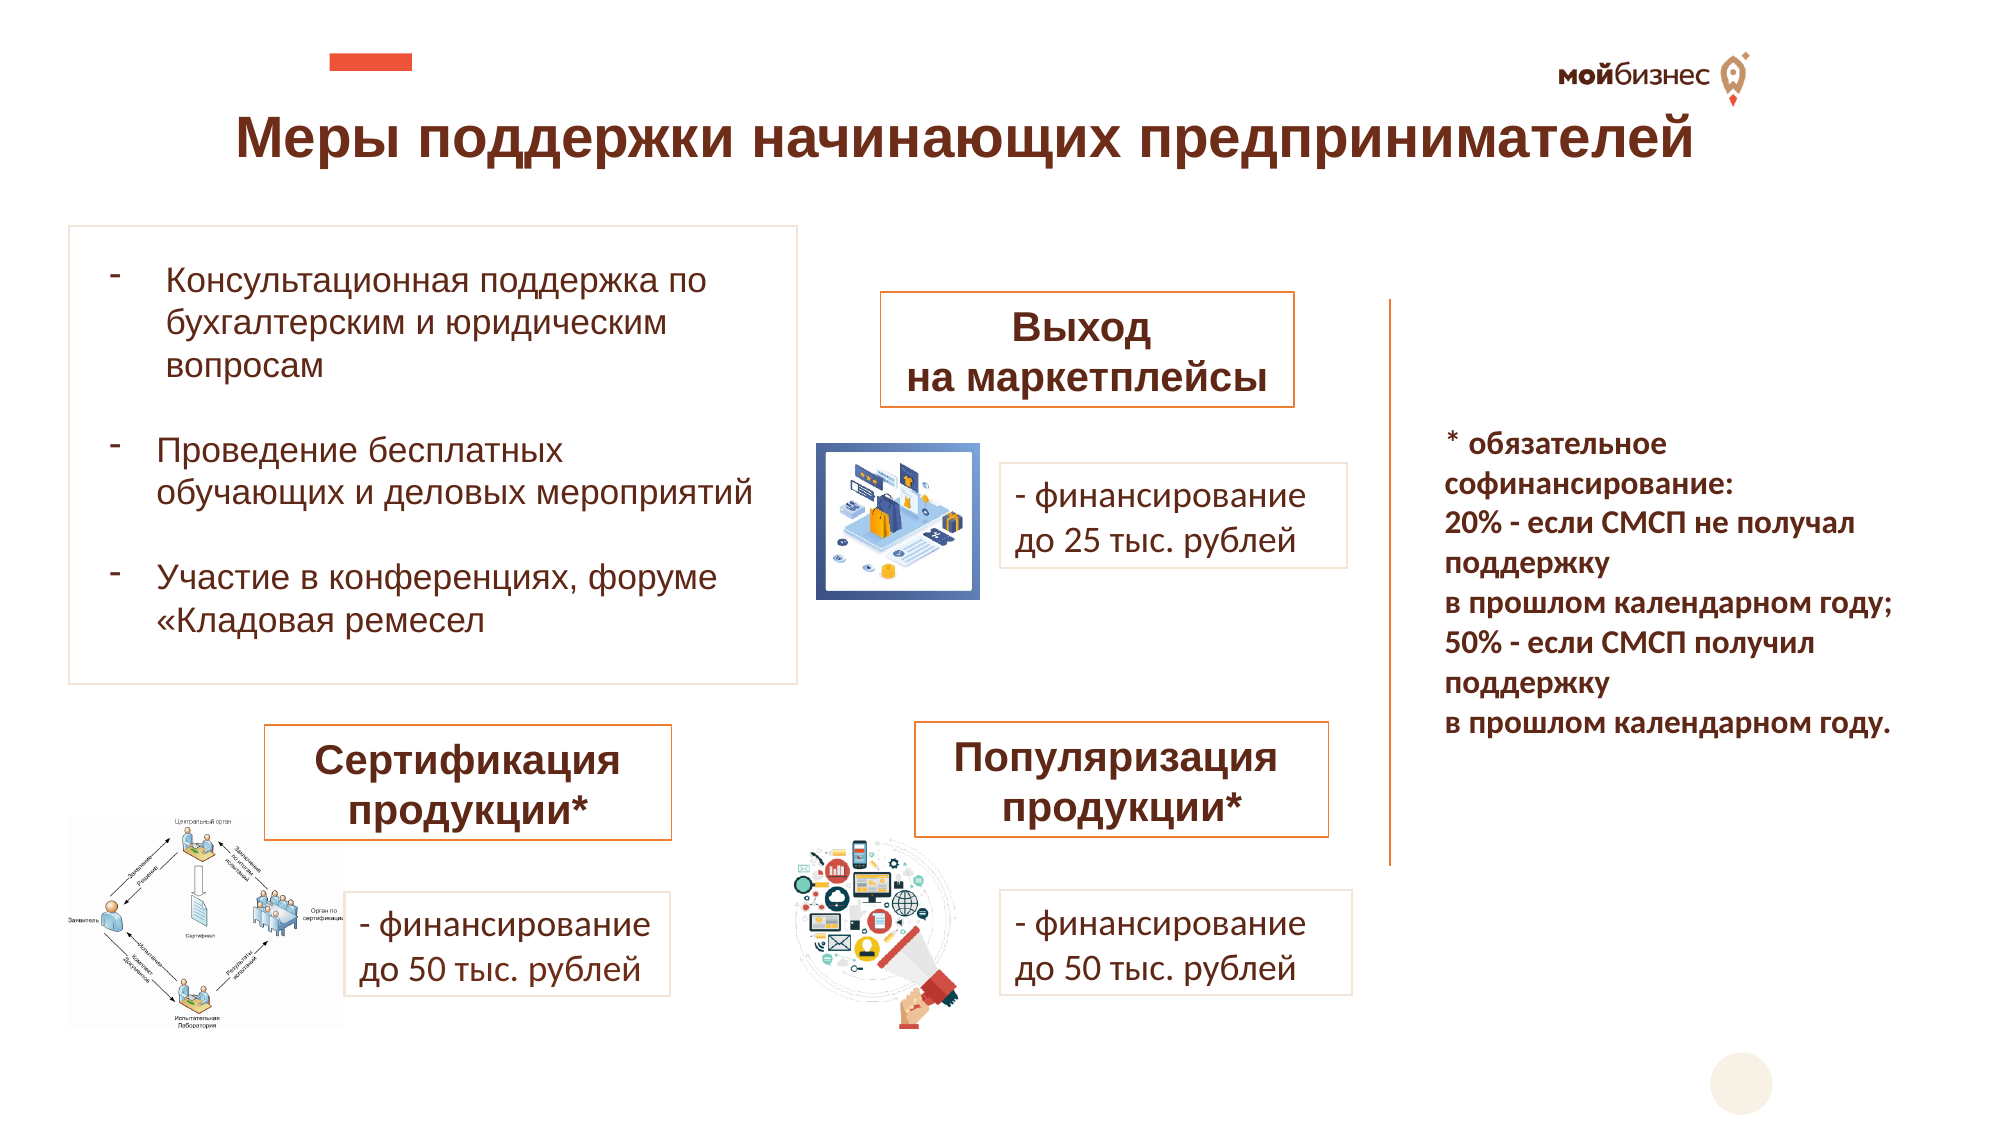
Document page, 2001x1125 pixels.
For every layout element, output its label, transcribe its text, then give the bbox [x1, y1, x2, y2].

text_box Сертификация продукции* [264, 724, 672, 841]
picture [67, 816, 345, 1030]
text_box [69, 226, 797, 684]
picture [1559, 51, 1750, 91]
text_box Популяризация продукции* [914, 721, 1329, 838]
text_box - финансирование до 50 тыс. рублей [345, 891, 670, 997]
text_box * обязательное софинансирование: 20% - если СМСП не получал поддержку в прошлом календарном году; 50% - если СМСП получил поддержку в прошлом календарном году. [1436, 413, 1935, 748]
text_box - финансирование до 25 тыс. рублей [999, 462, 1347, 568]
picture [816, 443, 980, 601]
text_box Консультационная поддержка по бухгалтерским и юридическим вопросам Проведение бесплатных обучающих и деловых мероприятий Участие в конференциях, форуме «Кладовая ремесел [94, 249, 772, 647]
text_box Выход на маркетплейсы [880, 291, 1295, 408]
picture [774, 824, 973, 1030]
text_box Меры поддержки начинающих предпринимателей [220, 91, 1792, 177]
text_box - финансирование до 50 тыс. рублей [999, 890, 1353, 995]
